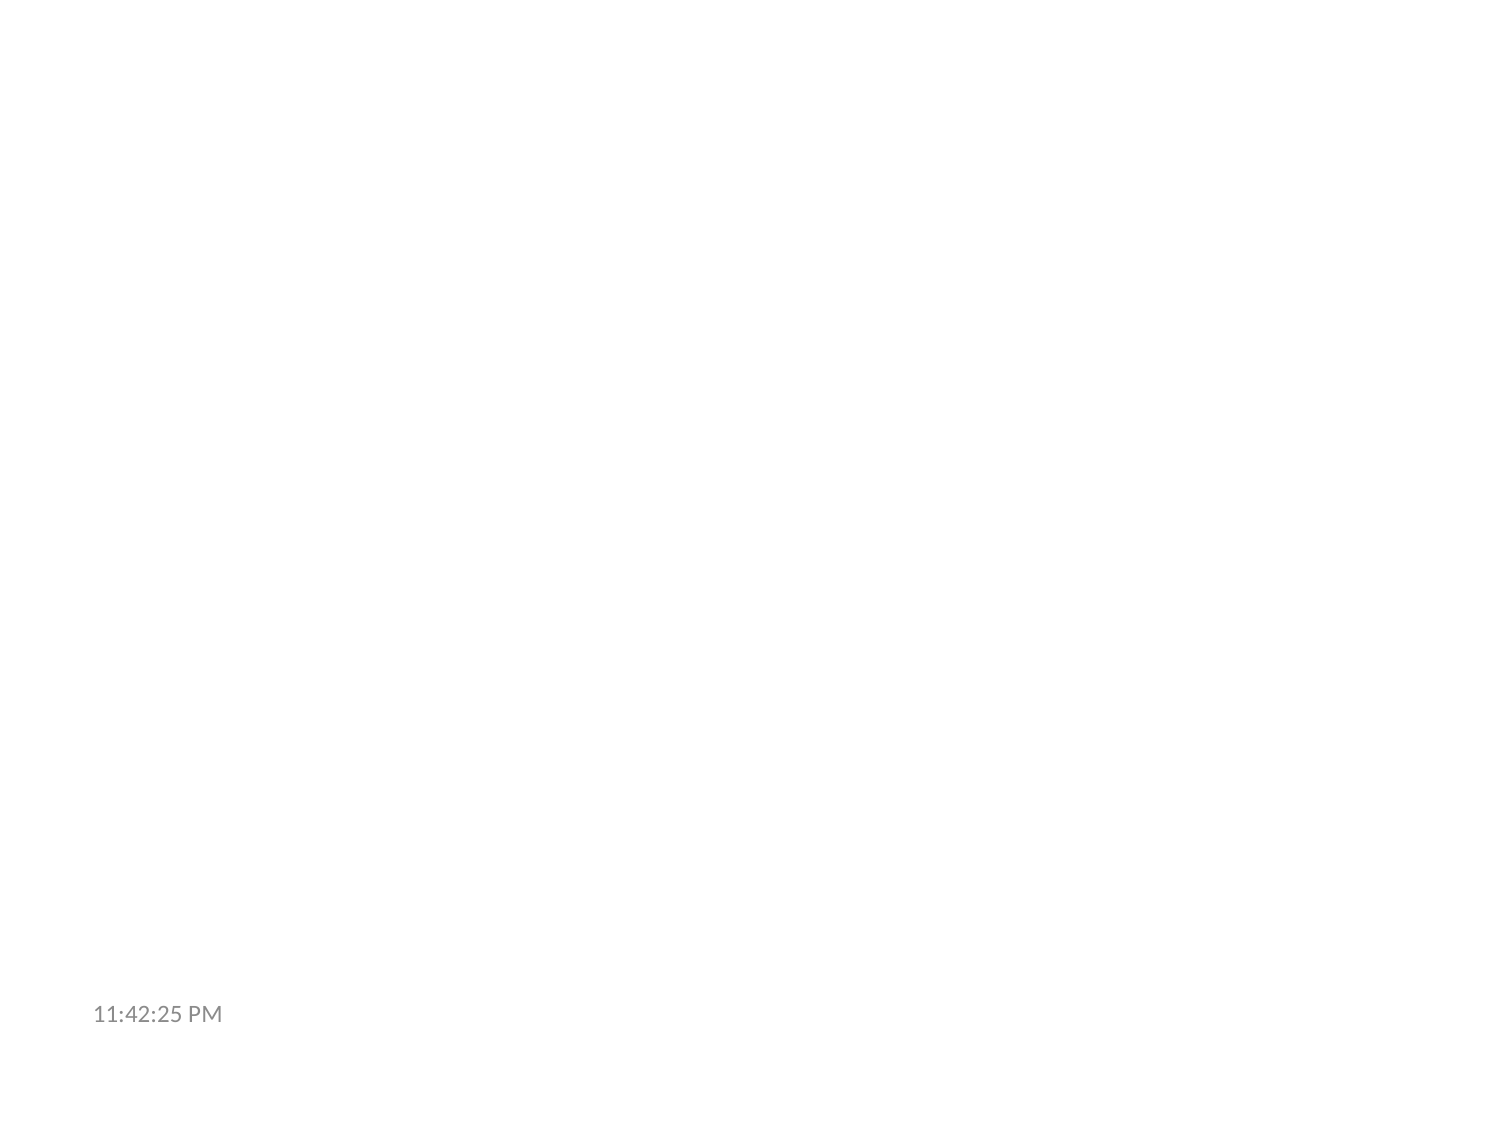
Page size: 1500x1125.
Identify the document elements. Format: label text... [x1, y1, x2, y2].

text_box 3:35:09 PM [77, 982, 428, 1043]
